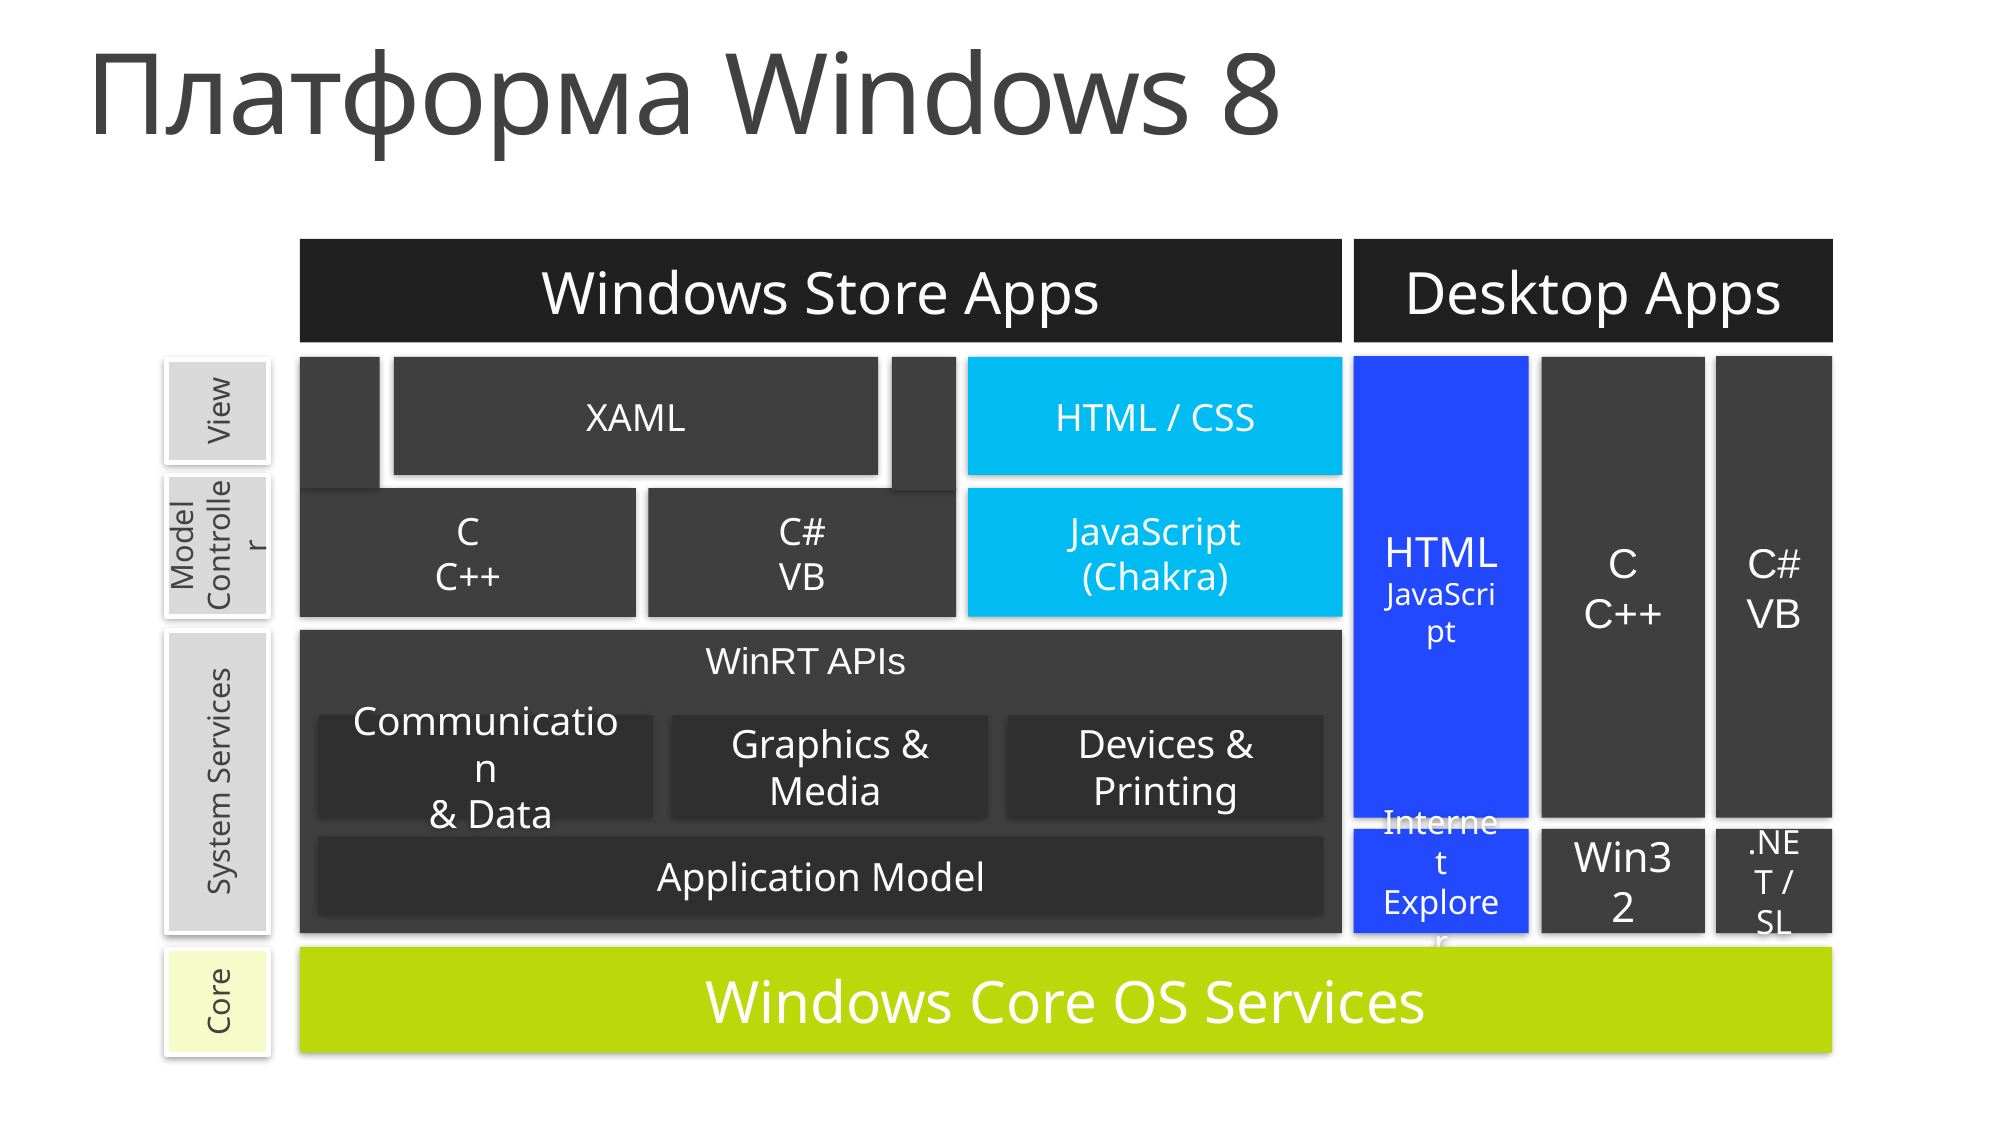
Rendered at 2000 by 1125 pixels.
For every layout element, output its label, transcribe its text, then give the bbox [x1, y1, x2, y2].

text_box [166, 946, 1833, 1055]
title Платформа Windows 8 [85, 37, 1914, 161]
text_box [1353, 238, 1834, 934]
text_box Windows Store Apps [298, 237, 1344, 345]
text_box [166, 356, 1344, 618]
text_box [166, 629, 1343, 934]
